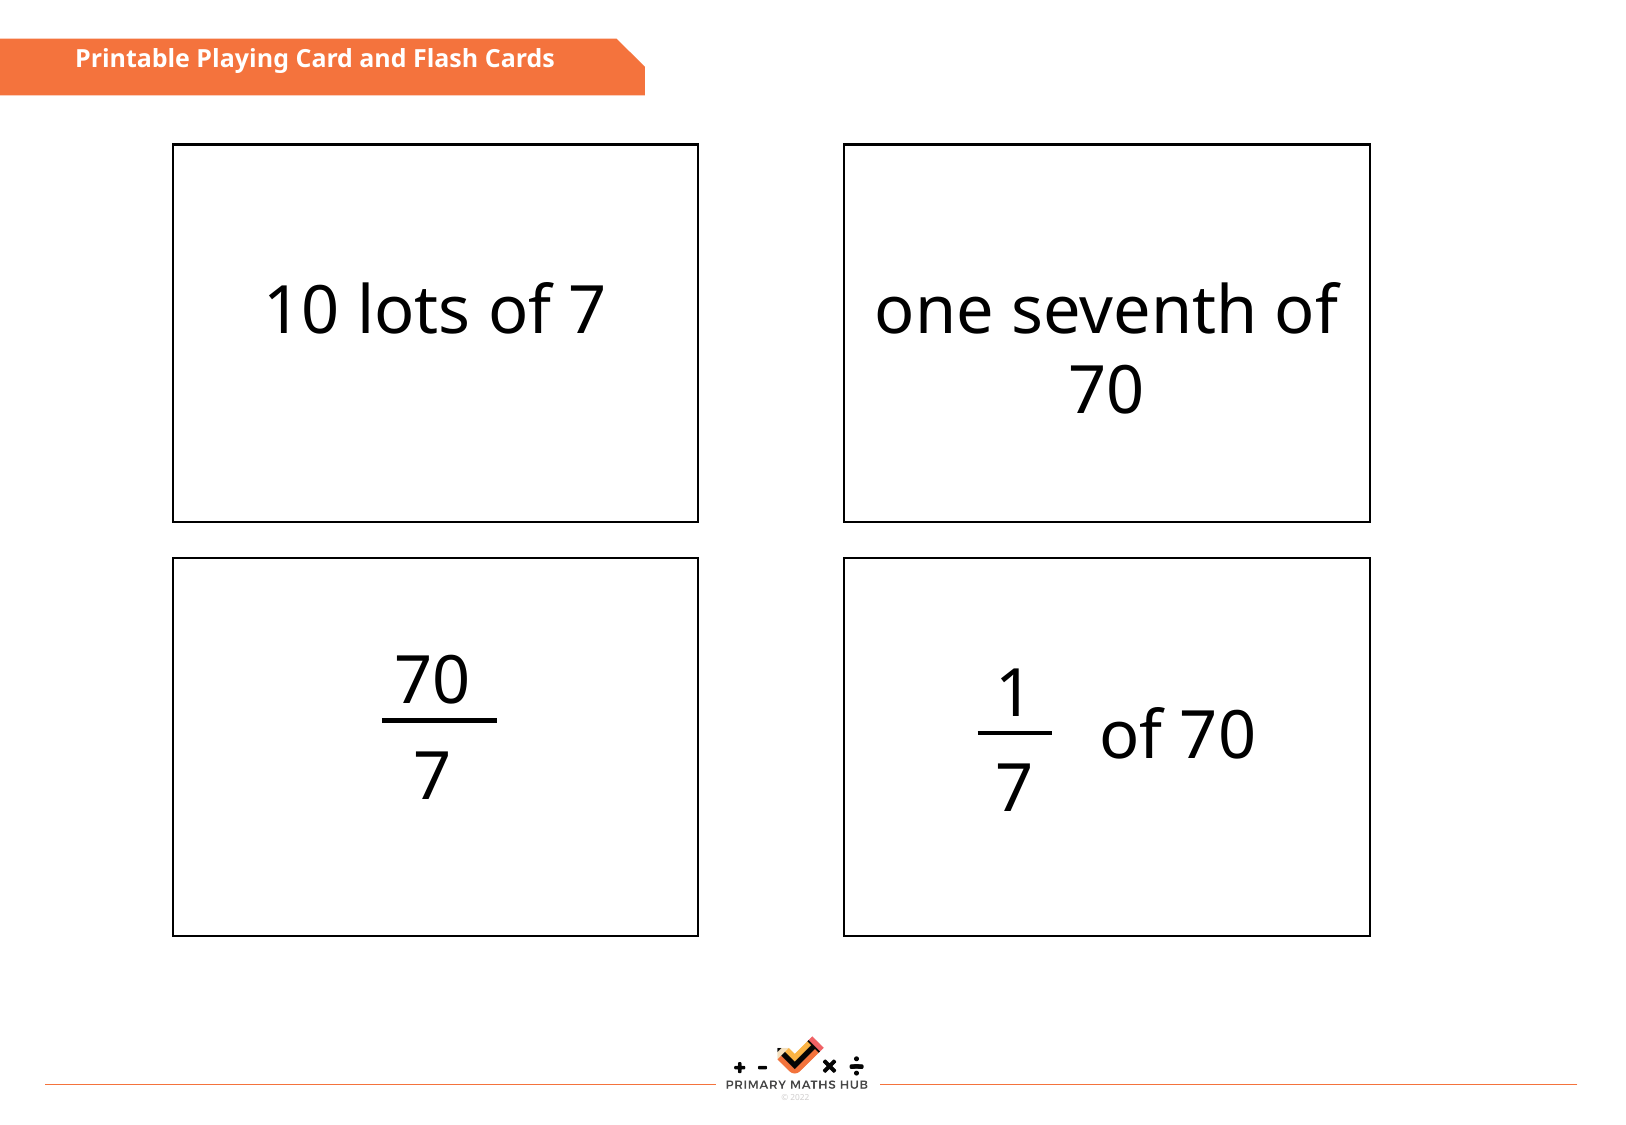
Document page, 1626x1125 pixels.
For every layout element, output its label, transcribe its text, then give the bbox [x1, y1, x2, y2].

text_box Printable Playing Card and Flash Cards [0, 37, 646, 97]
picture [722, 1034, 872, 1094]
text_box [172, 355, 699, 523]
table_header 1 [978, 638, 1052, 731]
table_cell 7 [368, 720, 497, 815]
text_box [843, 557, 1371, 937]
text_box [843, 143, 1371, 523]
text_box one seventh of 70 [844, 259, 1370, 435]
table_header 70 [368, 625, 497, 720]
table_cell 7 [978, 735, 1052, 828]
text_box of 70 [1058, 684, 1298, 780]
text_box [172, 557, 699, 937]
text_box © 2022 [720, 1084, 870, 1110]
text_box [172, 143, 699, 259]
text_box 10 lots of 7 [172, 259, 699, 355]
